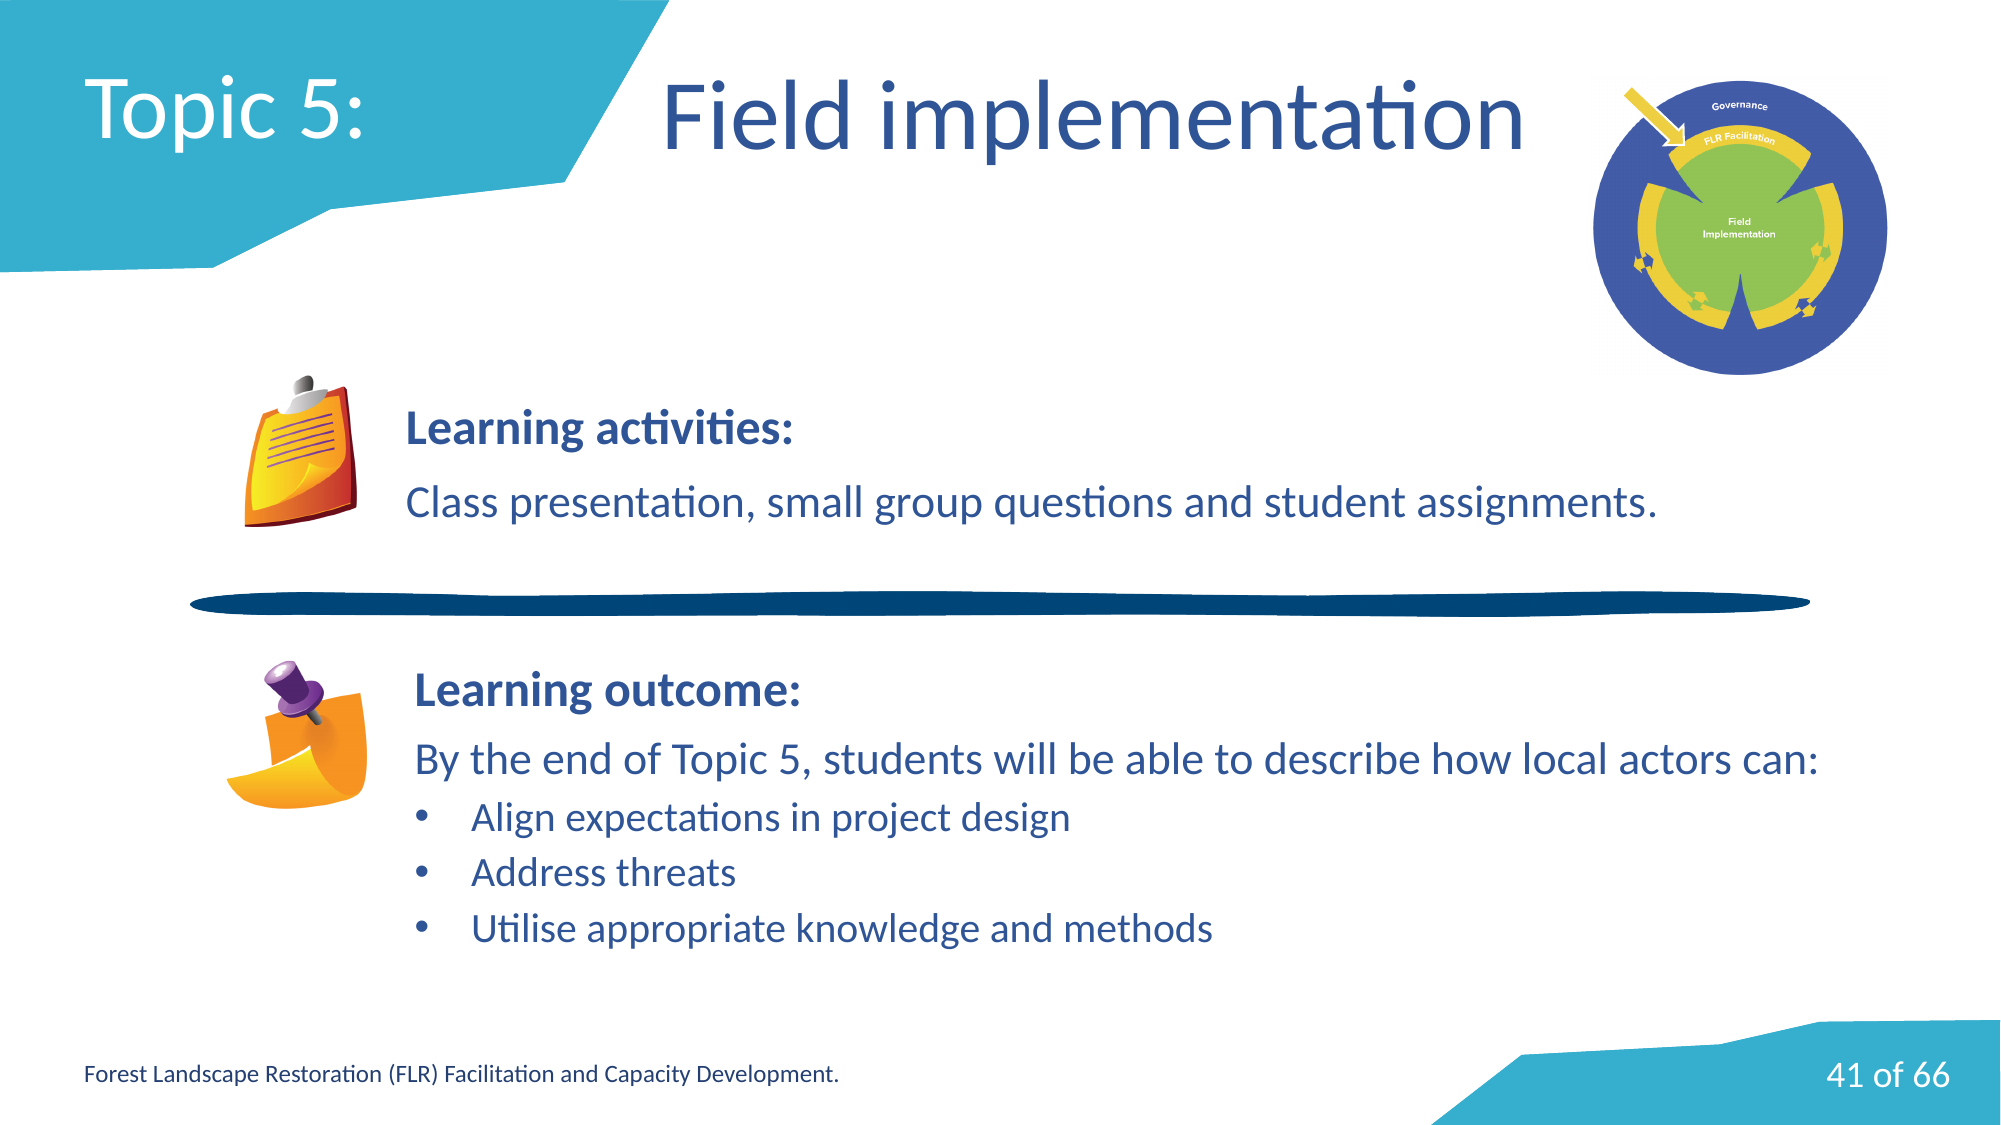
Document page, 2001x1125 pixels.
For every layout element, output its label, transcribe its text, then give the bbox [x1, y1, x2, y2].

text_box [1588, 75, 1892, 379]
text_box Field implementation [646, 42, 1883, 178]
title Topic 5: [69, 0, 765, 218]
slide_number 41 of 66 [1759, 1042, 1966, 1103]
footer Forest Landscape Restoration (FLR) Facilitation and Capacity Development. [69, 1042, 1270, 1103]
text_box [190, 370, 1883, 966]
